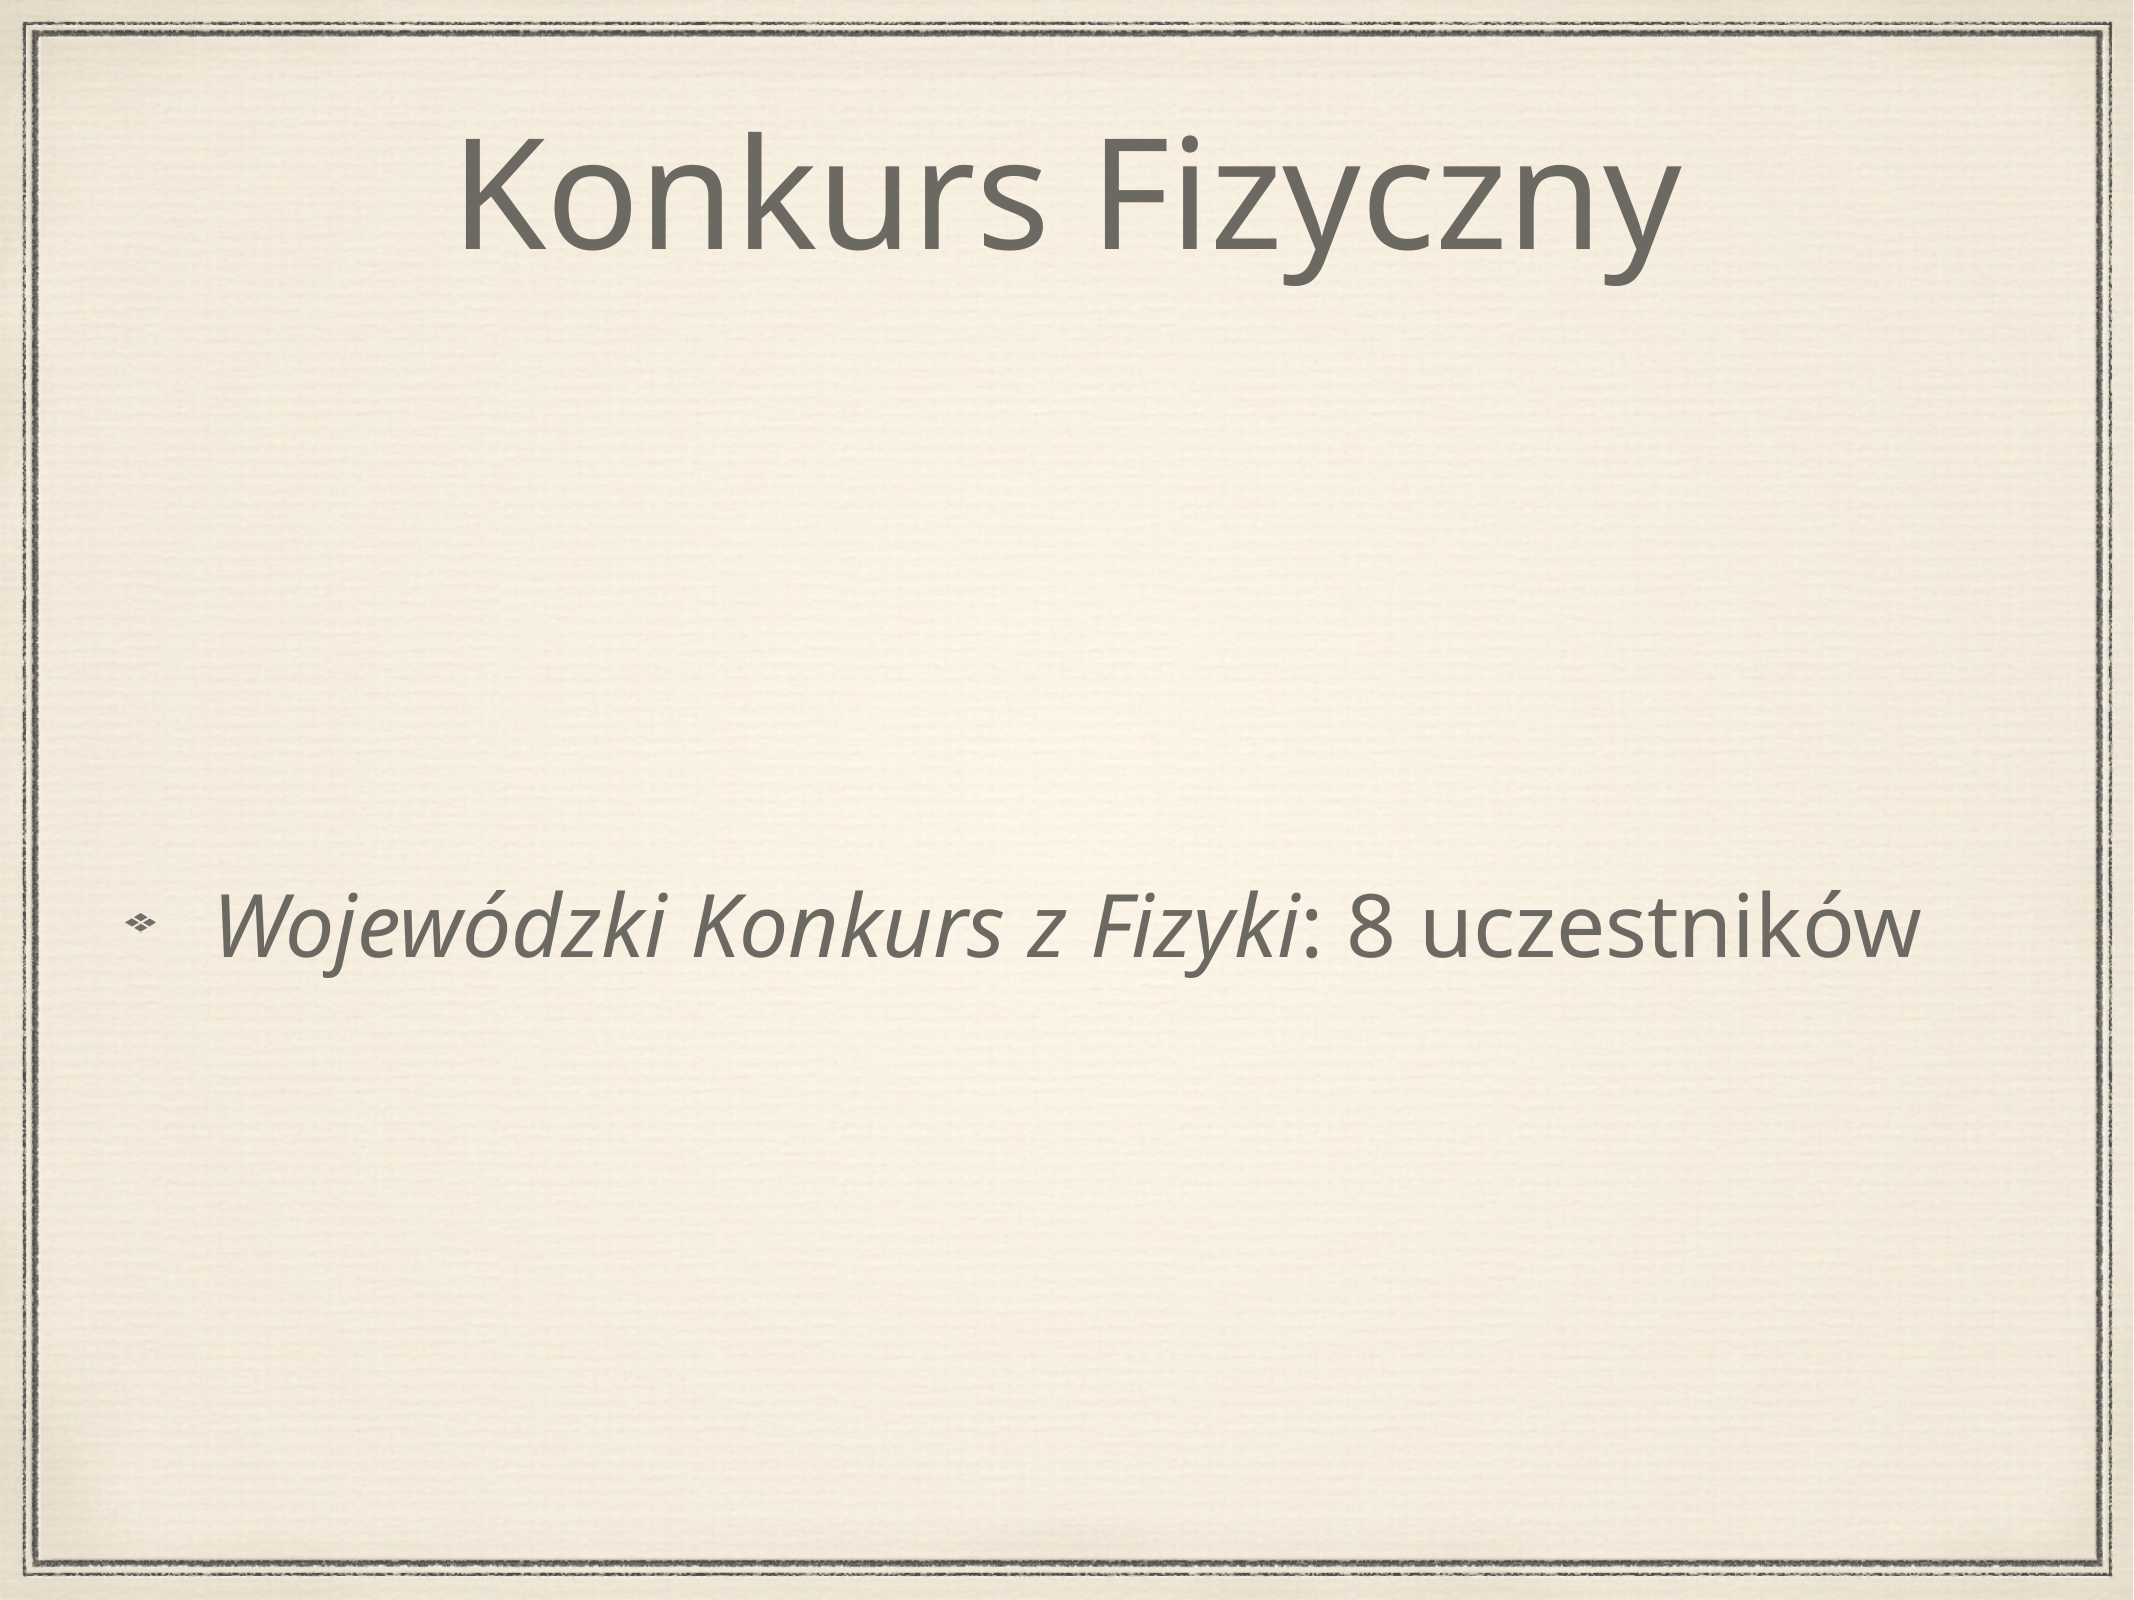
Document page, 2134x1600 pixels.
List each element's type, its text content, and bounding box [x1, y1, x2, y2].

title Konkurs Fizyczny [124, 61, 2009, 313]
picture [0, 0, 2134, 1600]
list Wojewódzki Konkurs z Fizyki: 8 uczestników [124, 453, 2009, 1393]
